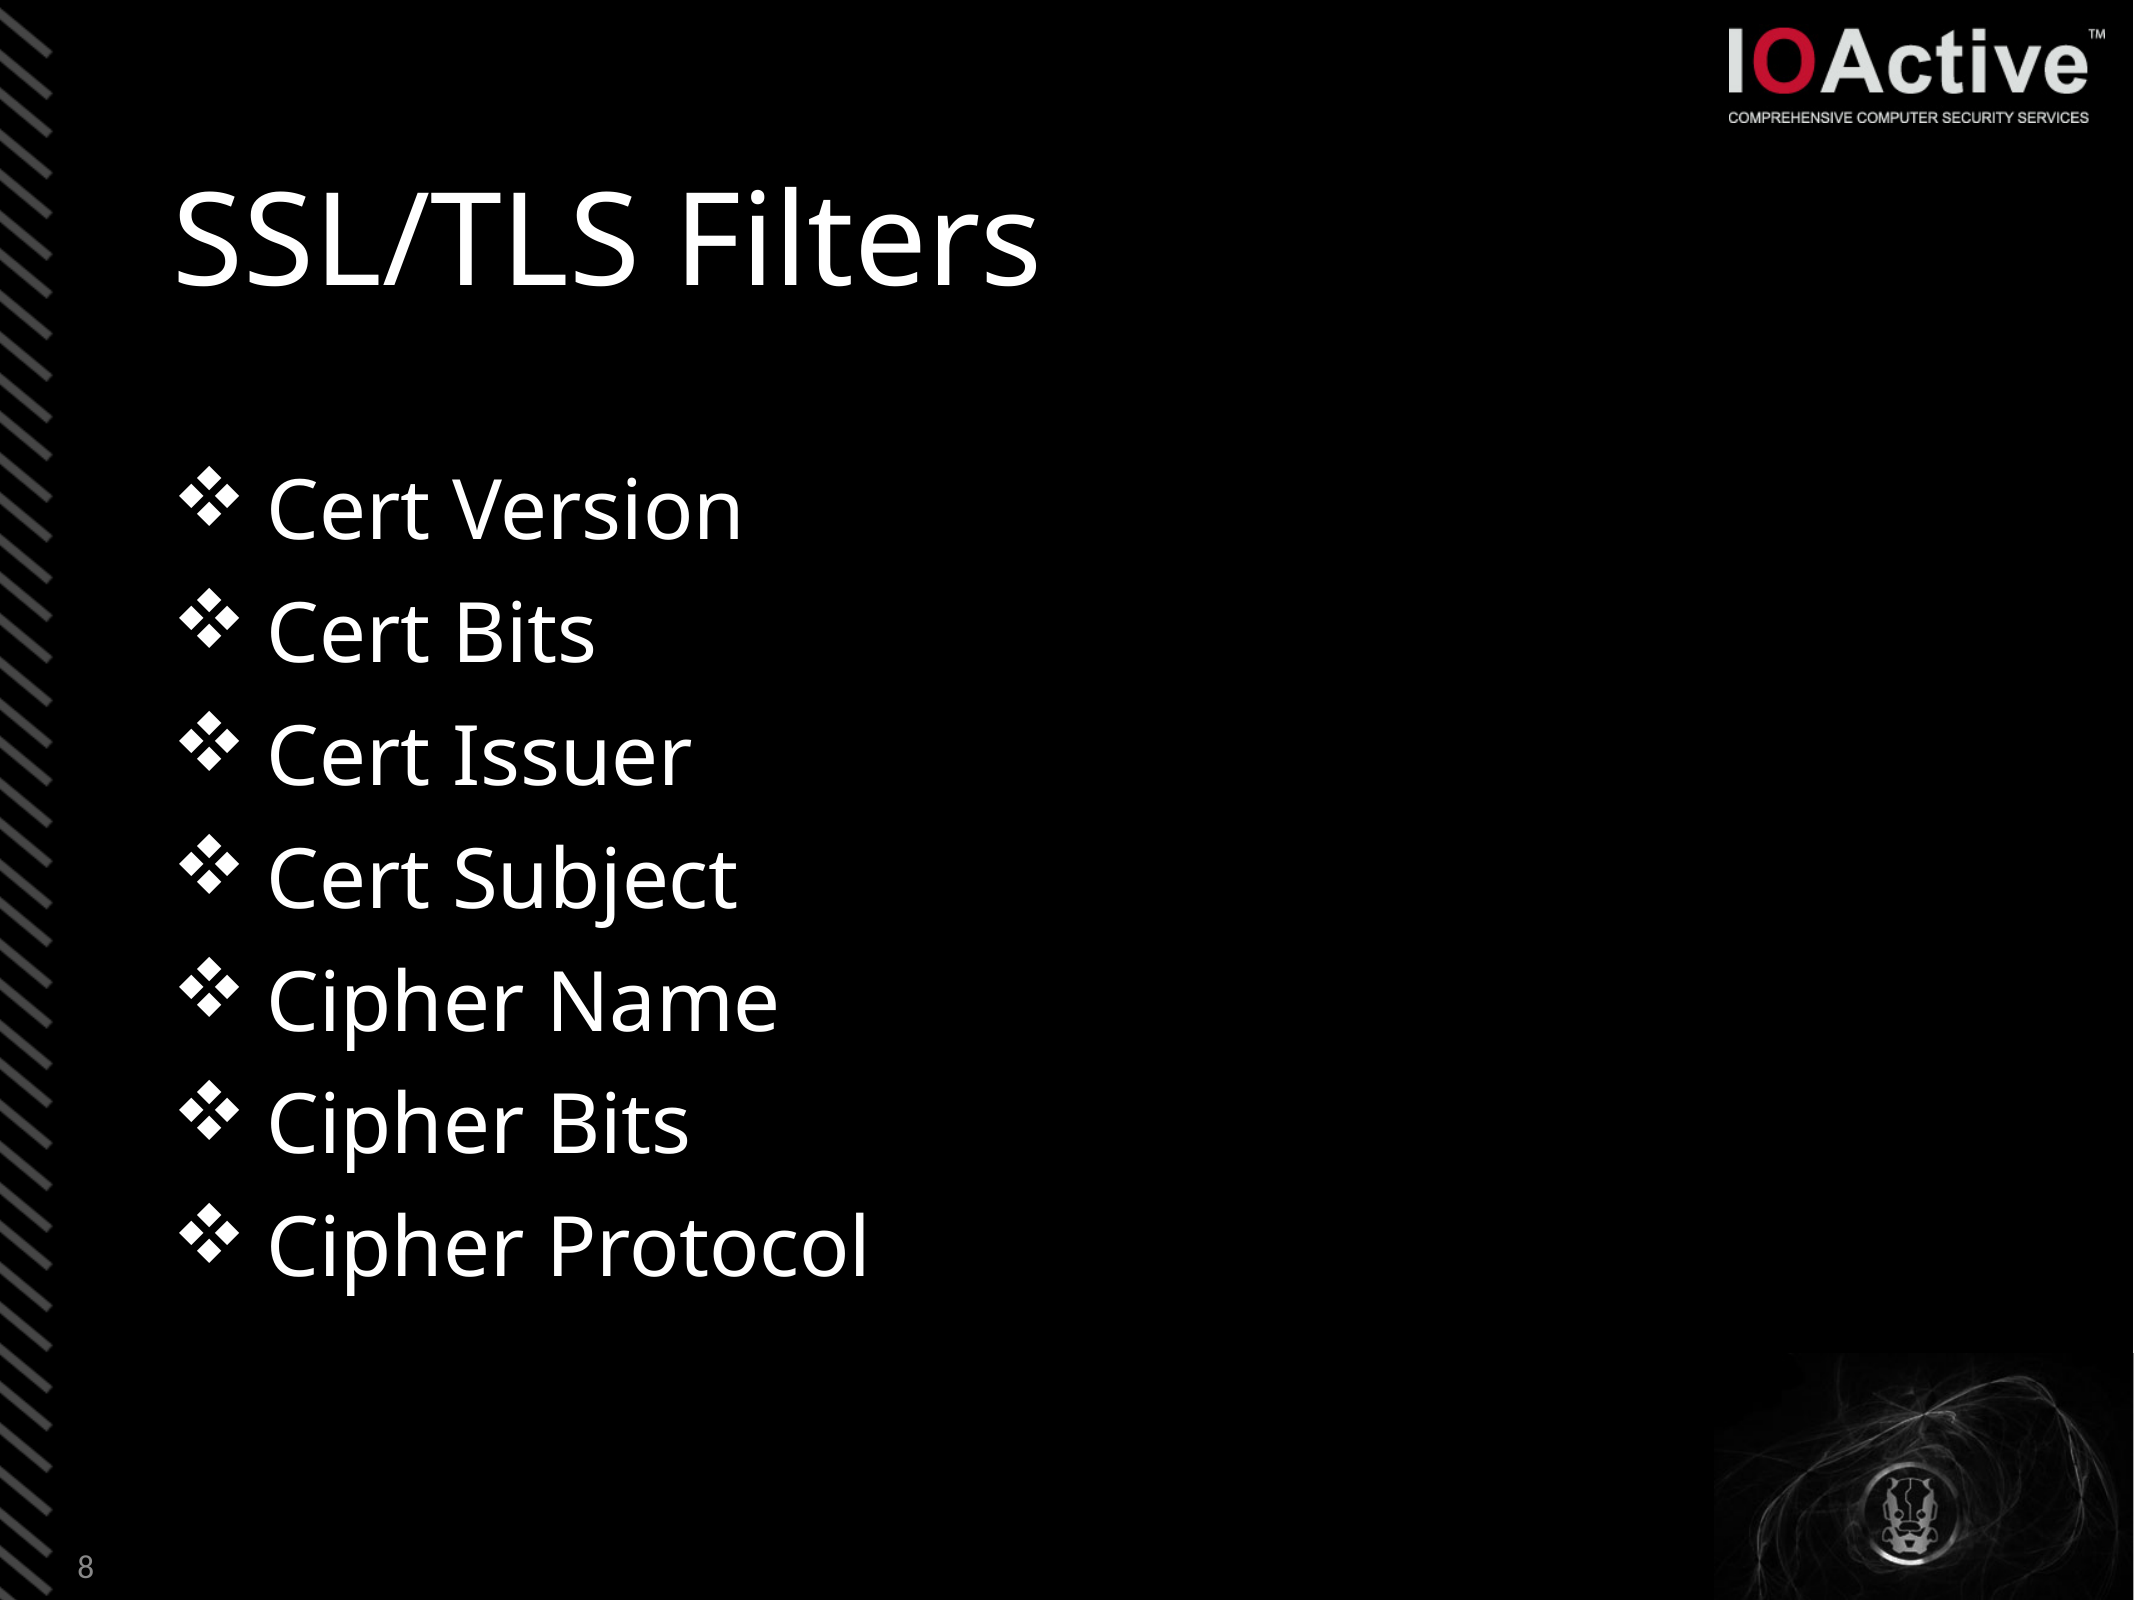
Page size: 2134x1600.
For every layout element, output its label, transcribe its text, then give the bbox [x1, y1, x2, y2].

title SSL/TLS Filters [166, 125, 1905, 343]
picture [1729, 24, 2105, 123]
picture [0, 0, 55, 1600]
list Cert Version Cert Bits Cert Issuer Cert Subject Cipher Name Cipher Bits Cipher Protocol [166, 450, 1092, 1388]
picture [1714, 1353, 2134, 1600]
slide_number 8 [60, 1538, 110, 1592]
